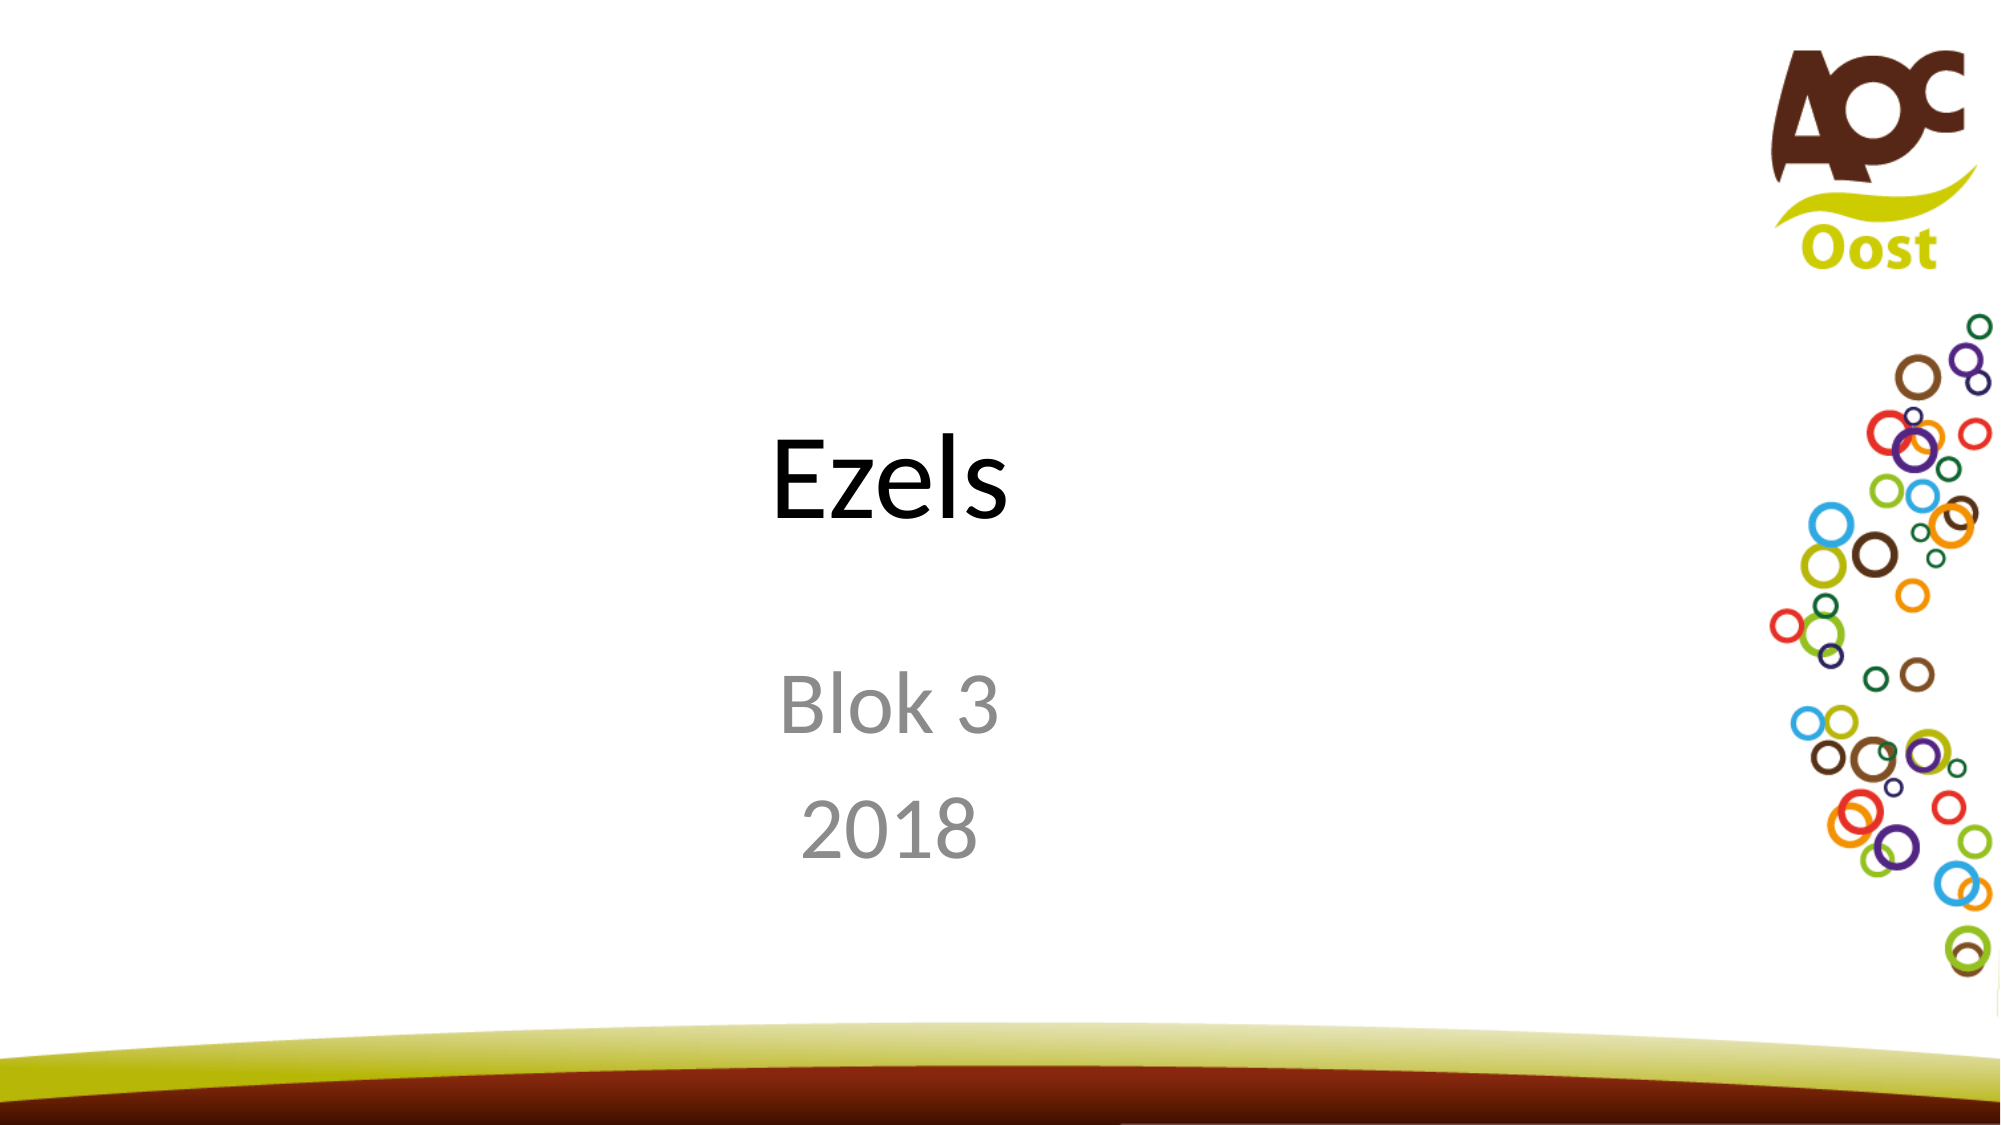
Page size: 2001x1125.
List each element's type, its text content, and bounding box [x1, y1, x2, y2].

subtitle Blok 3 2018 [149, 637, 1630, 925]
title Ezels [150, 349, 1630, 591]
picture [0, 0, 2001, 1125]
